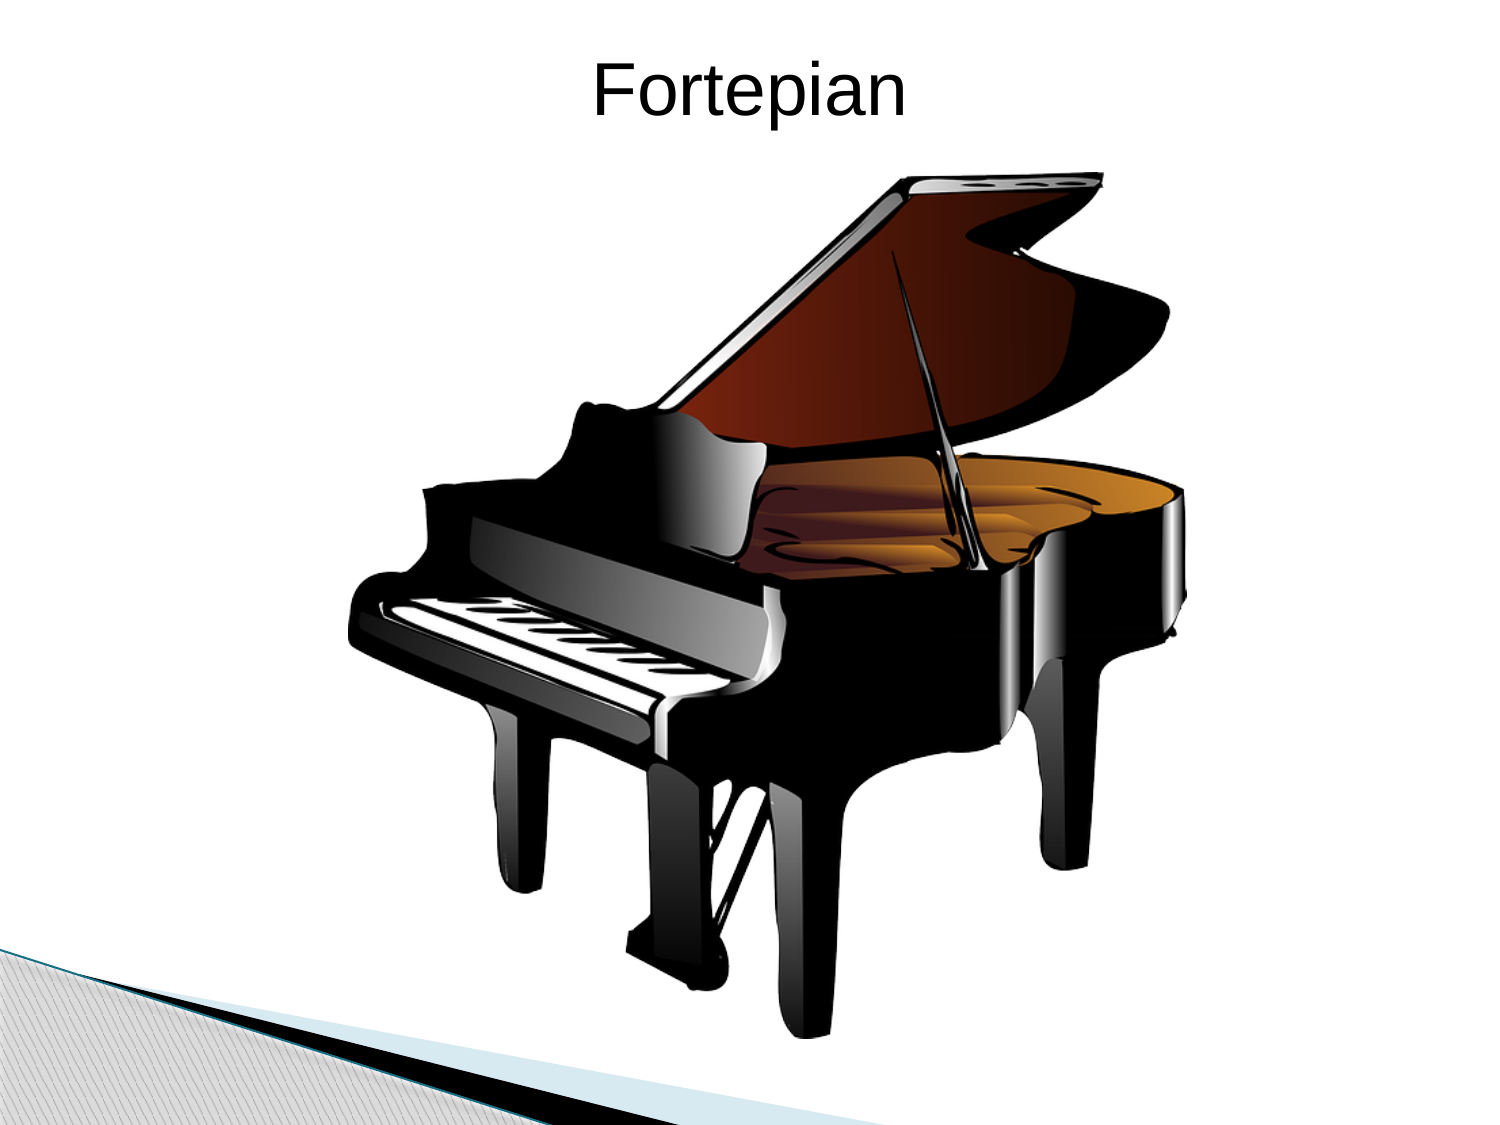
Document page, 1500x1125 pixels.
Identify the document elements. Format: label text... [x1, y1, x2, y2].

text_box Fortepian [0, 32, 1500, 138]
picture [348, 172, 1187, 1040]
